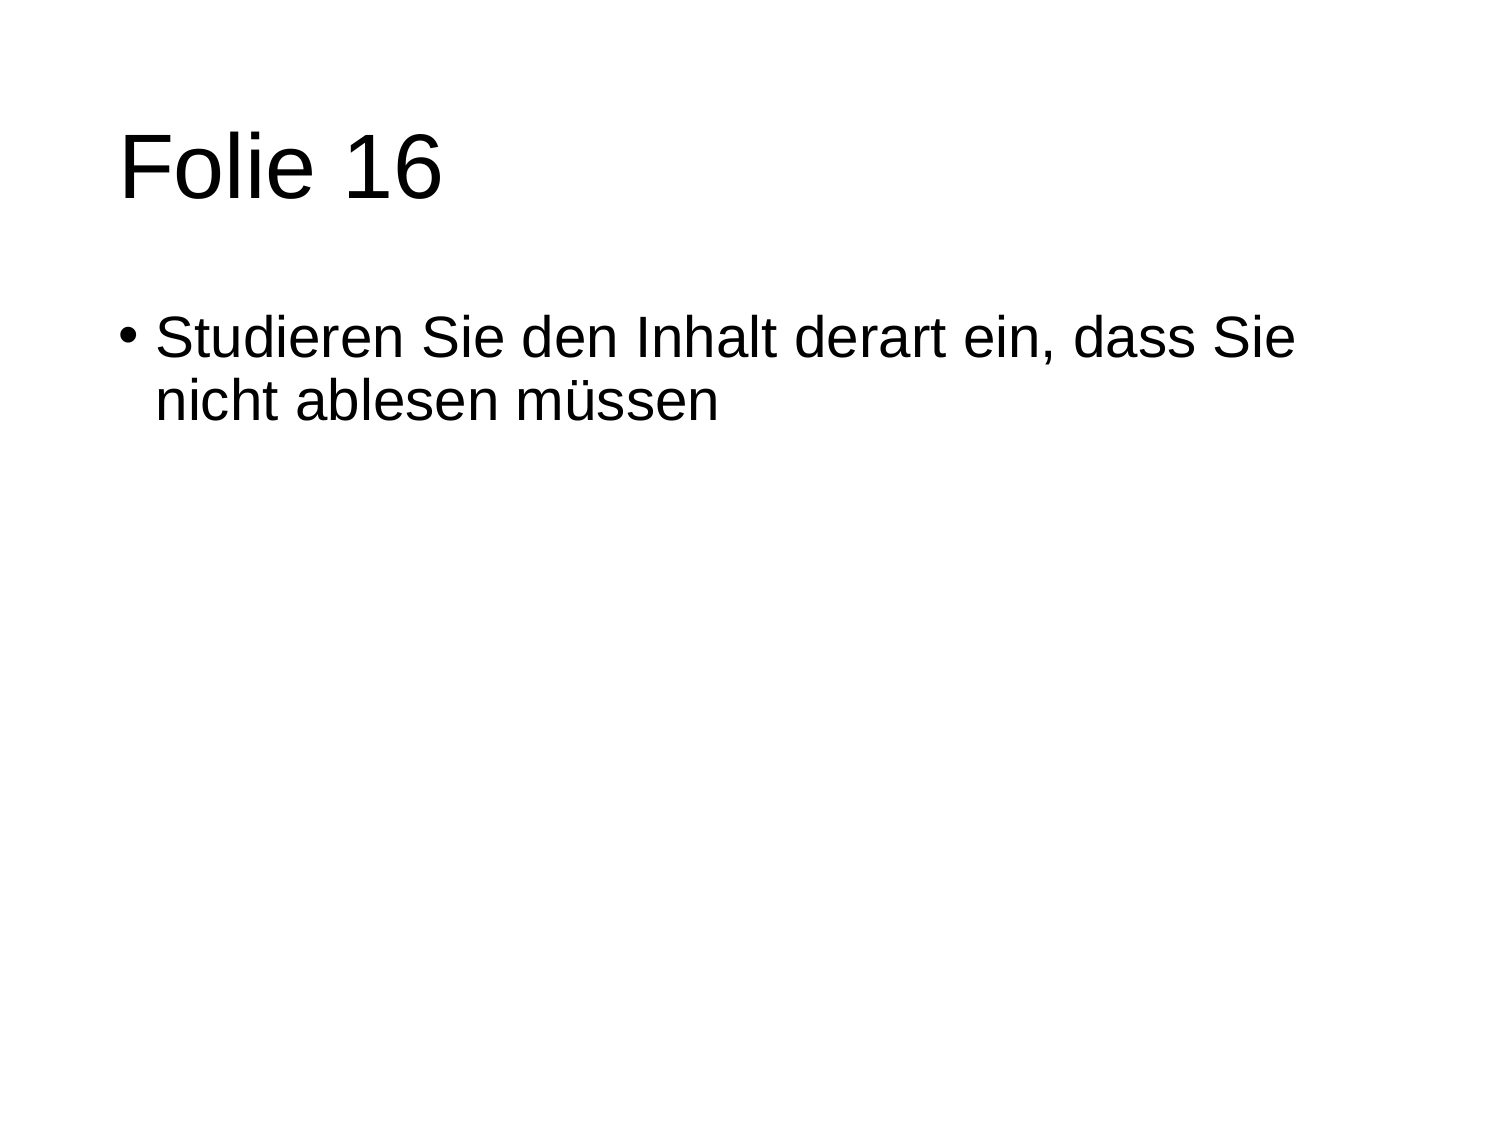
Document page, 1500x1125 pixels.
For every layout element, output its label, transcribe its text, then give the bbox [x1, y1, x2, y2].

list Studieren Sie den Inhalt derart ein, dass Sie nicht ablesen müssen [103, 299, 1397, 1014]
title Folie 16 [103, 59, 1397, 278]
